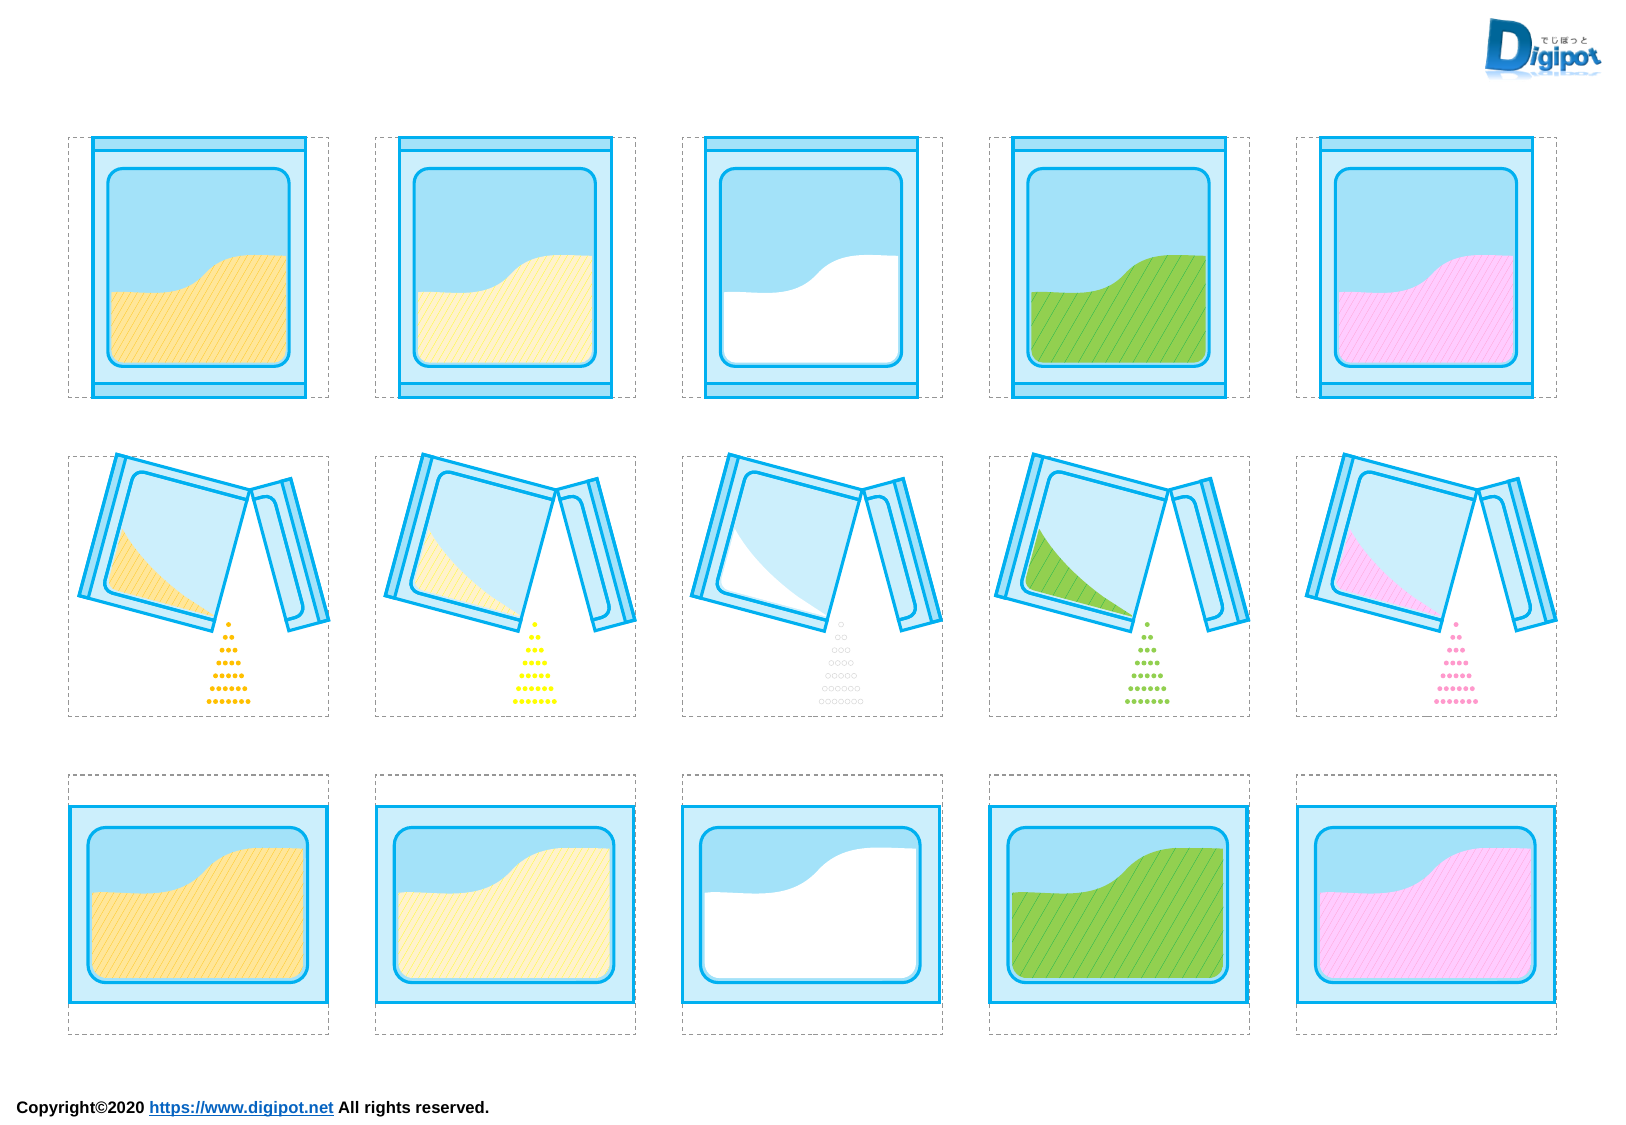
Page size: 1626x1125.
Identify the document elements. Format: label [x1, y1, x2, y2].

text_box [989, 806, 1248, 1003]
text_box [95, 453, 312, 704]
text_box [69, 806, 328, 1003]
picture [1485, 18, 1602, 82]
text_box [1297, 806, 1555, 1003]
text_box [1320, 137, 1533, 398]
text_box [1323, 453, 1539, 704]
text_box [682, 806, 940, 1003]
text_box [1012, 137, 1226, 398]
text_box [705, 137, 918, 398]
text_box [376, 806, 634, 1003]
text_box [707, 453, 924, 704]
text_box [1012, 453, 1232, 704]
text_box [399, 137, 612, 398]
text_box [401, 453, 618, 704]
text_box [92, 137, 306, 398]
